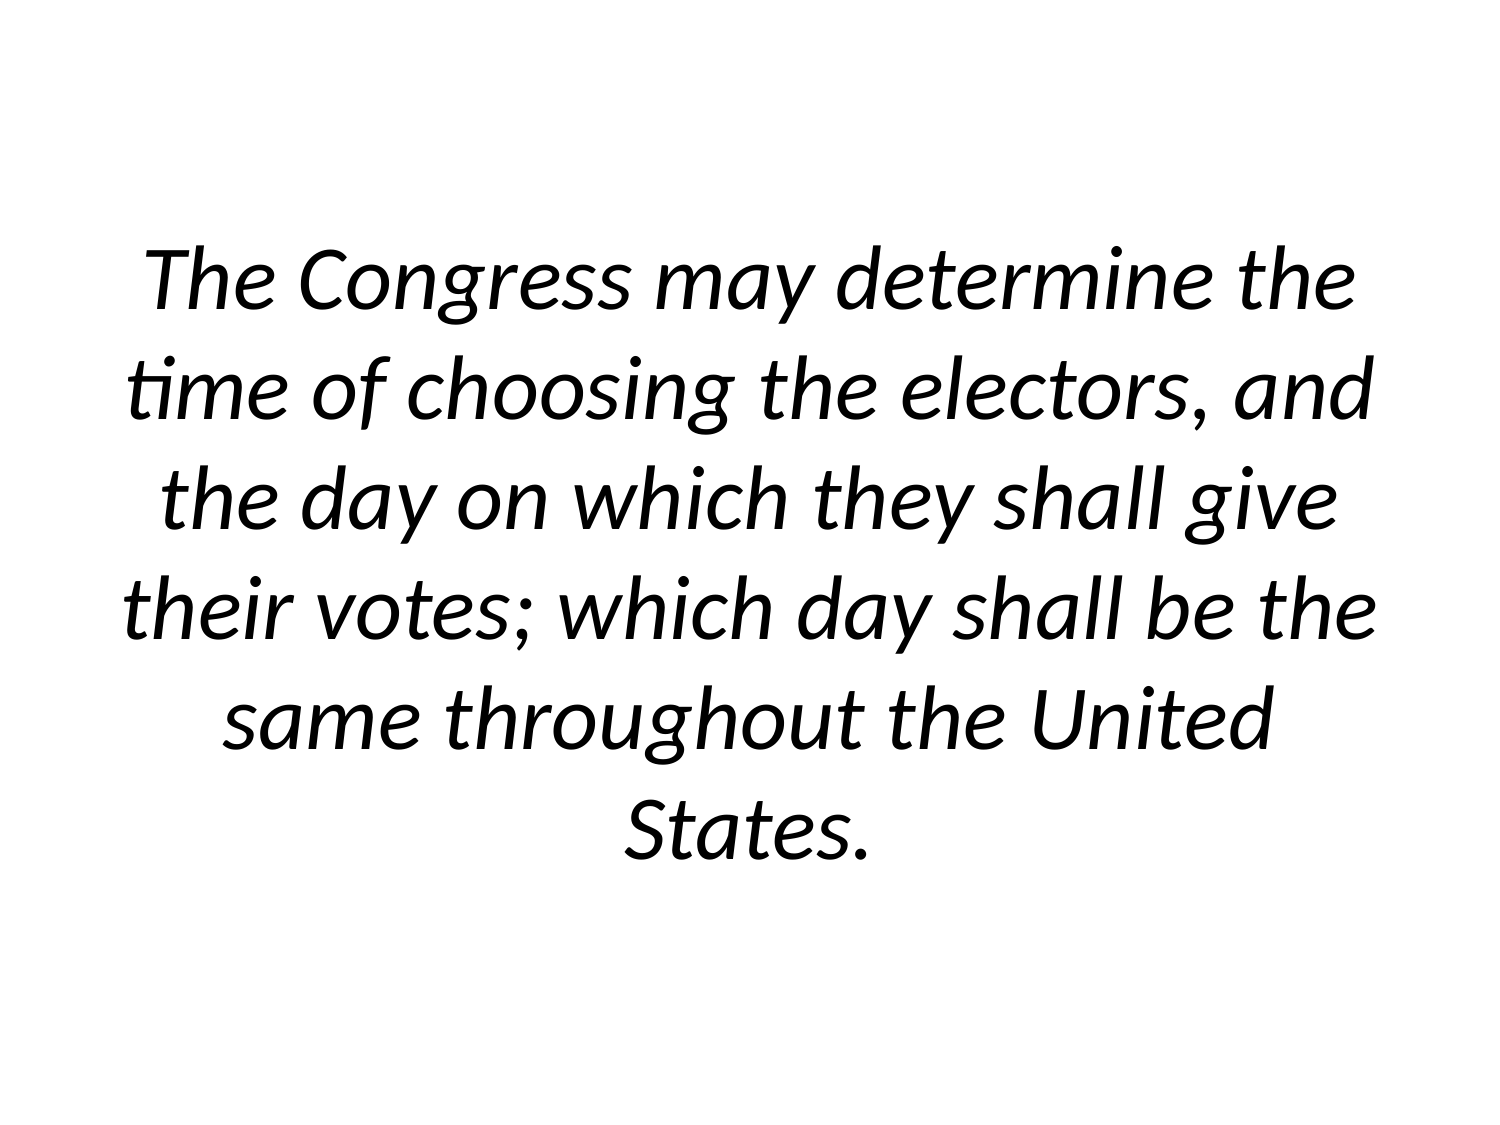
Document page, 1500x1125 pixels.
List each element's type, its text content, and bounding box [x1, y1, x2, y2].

title The Congress may determine the time of choosing the electors, and the day on which they shall give their votes; which day shall be the same throughout the United States. [74, 44, 1426, 1051]
